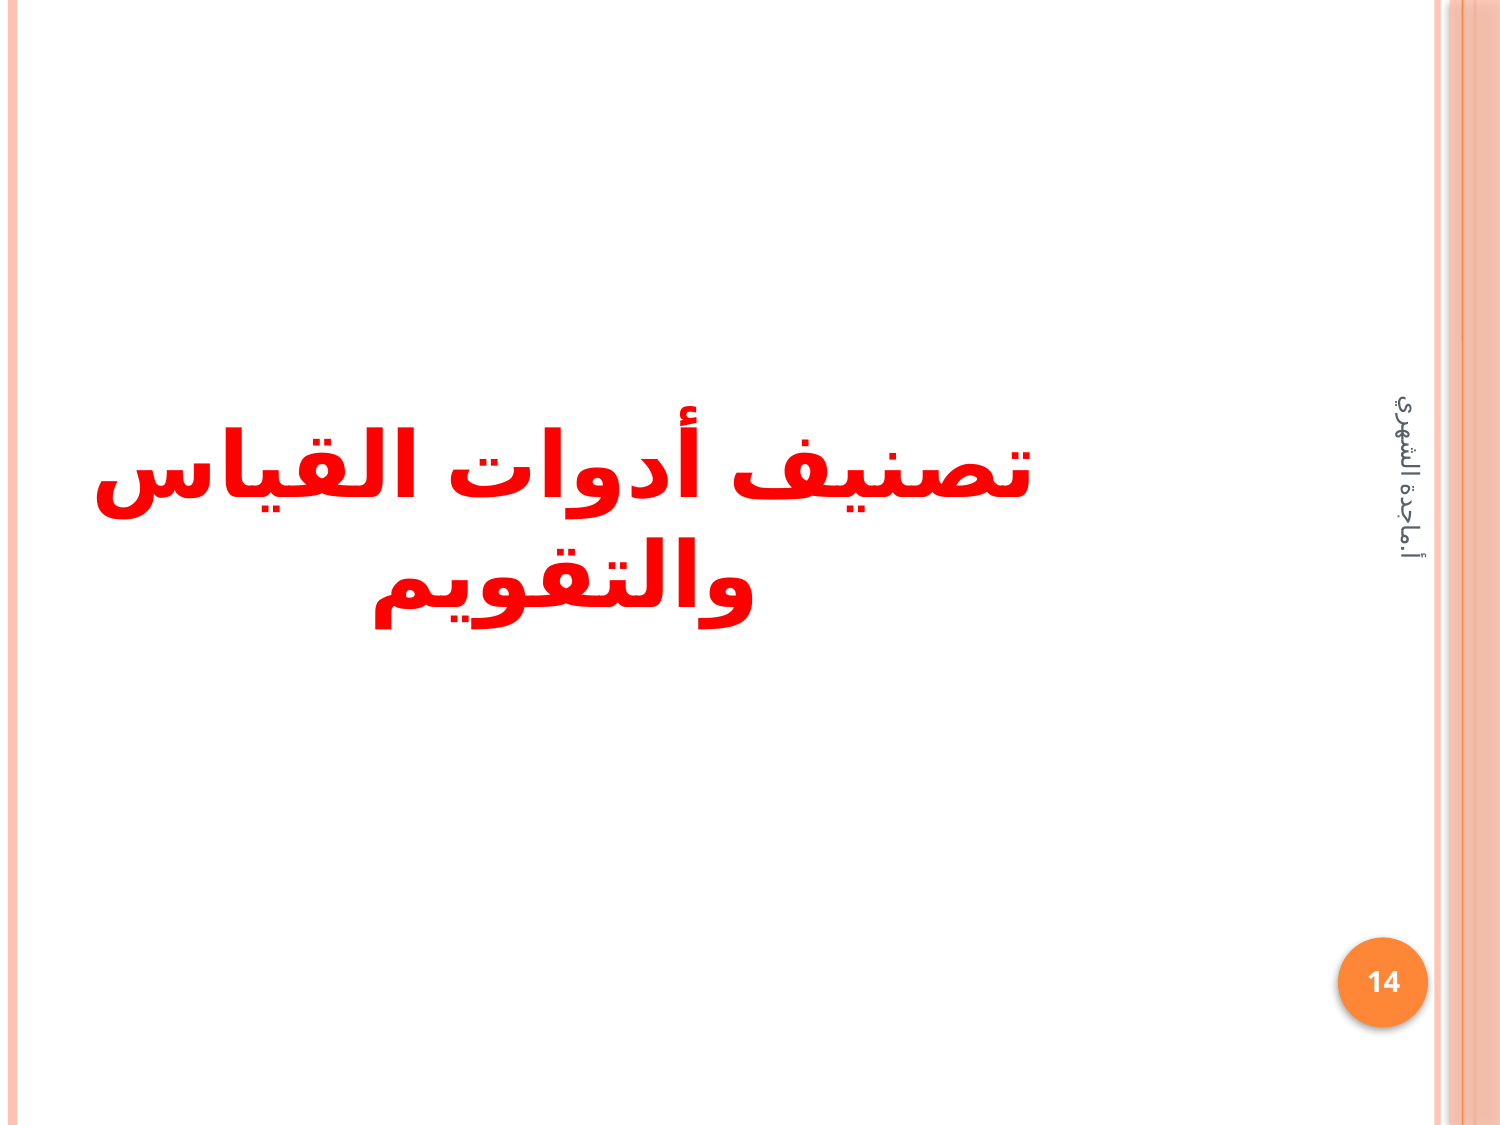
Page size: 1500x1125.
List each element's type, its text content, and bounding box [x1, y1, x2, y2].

title تصنيف أدوات القياس والتقويم [75, 316, 1055, 633]
footer أ.ماجدة الشهري [1379, 380, 1440, 906]
slide_number 14 [1333, 940, 1434, 1027]
